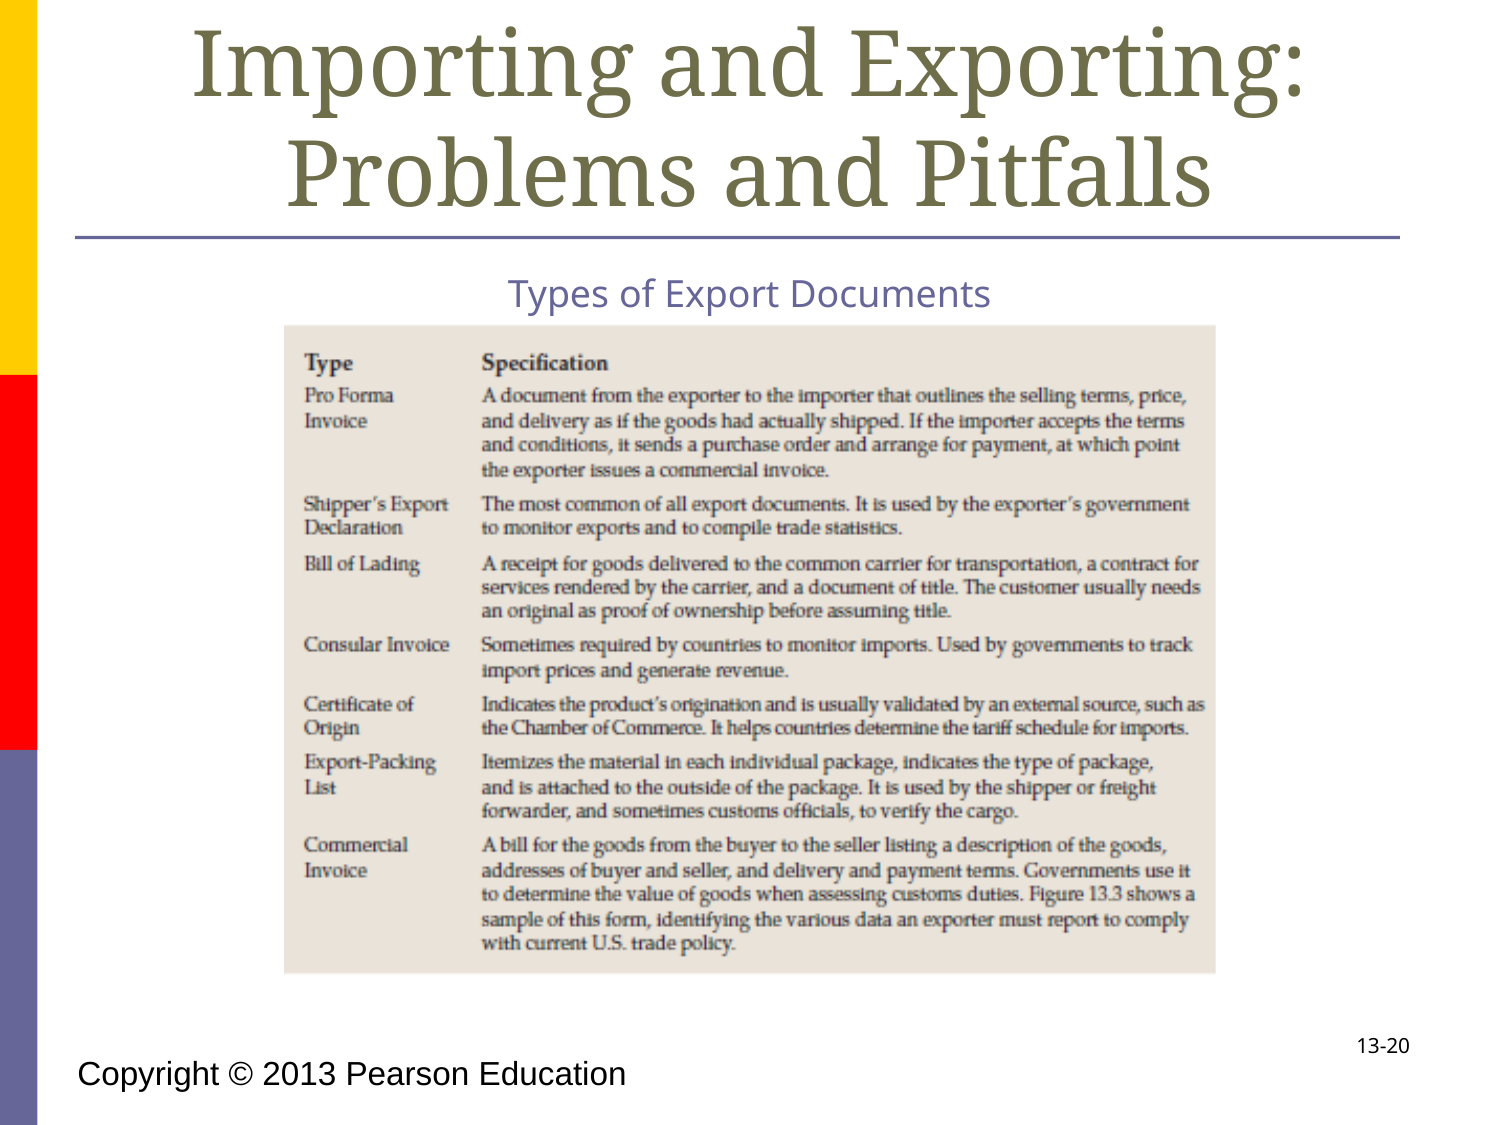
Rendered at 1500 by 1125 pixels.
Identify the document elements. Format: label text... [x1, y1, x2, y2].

slide_number 13-20 [1074, 1025, 1425, 1100]
title Importing and Exporting: Problems and Pitfalls [75, 45, 1425, 233]
list Types of Export Documents [75, 262, 1425, 1006]
picture [283, 324, 1216, 976]
